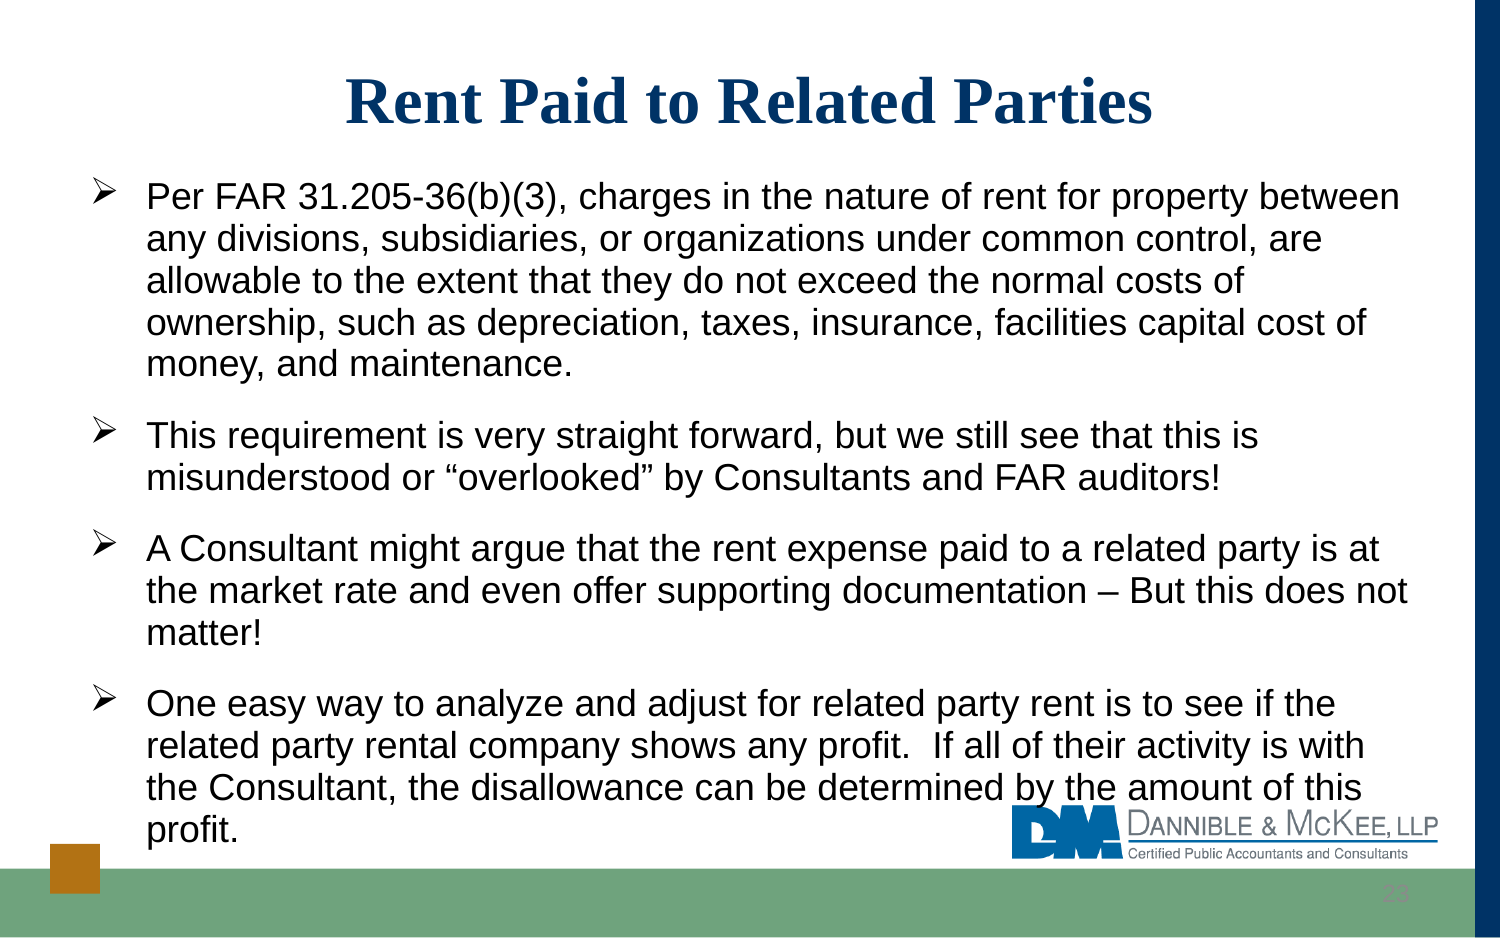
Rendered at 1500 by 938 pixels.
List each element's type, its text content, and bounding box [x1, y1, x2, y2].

list Per FAR 31.205-36(b)(3), charges in the nature of rent for property between any divisions, subsidiaries, or organizations under common control, are allowable to the extent that they do not exceed the normal costs of ownership, such as depreciation, taxes, insurance, facilities capital cost of money, and maintenance. This requirement is very straight forward, but we still see that this is misunderstood or “overlooked” by Consultants and FAR auditors! A Consultant might argue that the rent expense paid to a related party is at the market rate and even offer supporting documentation – But this does not matter! One easy way to analyze and adjust for related party rent is to see if the related party rental company shows any profit. If all of their activity is with the Consultant, the disallowance can be determined by the amount of this profit. [75, 168, 1425, 807]
slide_number 23 [1074, 868, 1425, 919]
title Rent Paid to Related Parties [112, 56, 1388, 169]
picture [1012, 805, 1438, 859]
